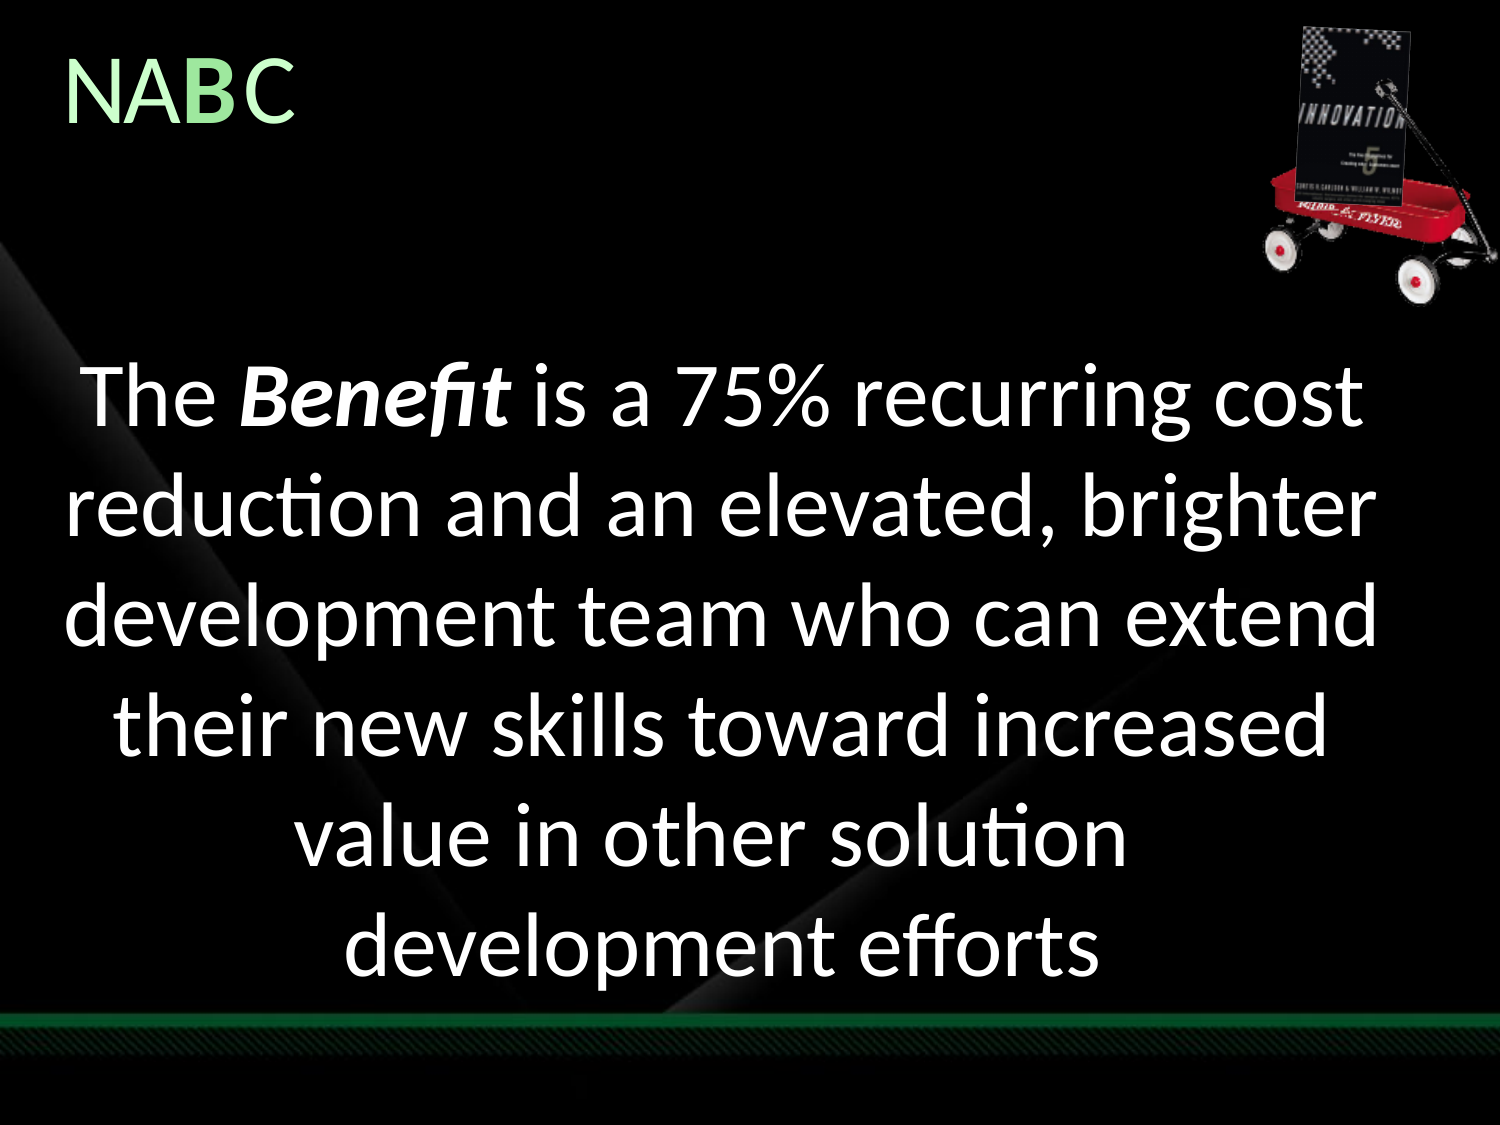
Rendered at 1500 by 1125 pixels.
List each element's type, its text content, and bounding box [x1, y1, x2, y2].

title NABC [62, 37, 1255, 147]
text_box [1261, 29, 1500, 311]
text_box The Benefit is a 75% recurring cost reduction and an elevated, brighter development team who can extend their new skills toward increased value in other solution development efforts [0, 327, 1446, 1002]
picture [0, 0, 1500, 1125]
